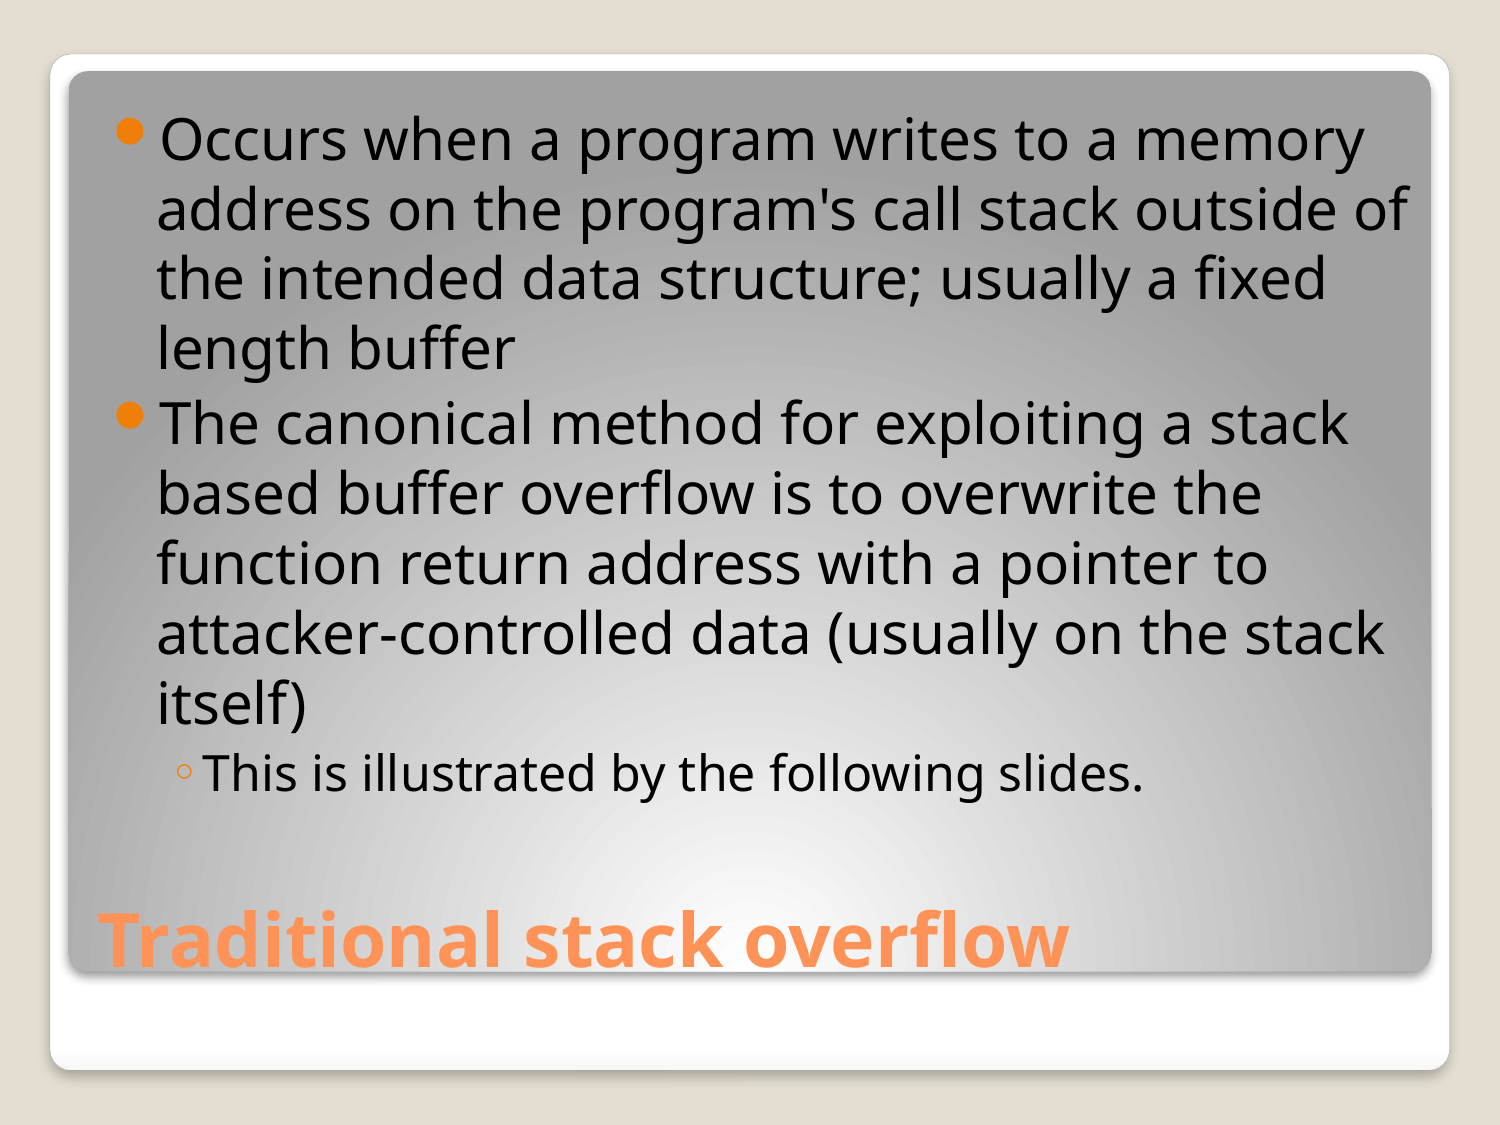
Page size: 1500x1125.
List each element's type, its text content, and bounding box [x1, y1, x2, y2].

list Occurs when a program writes to a memory address on the program's call stack outside of the intended data structure; usually a fixed length buffer The canonical method for exploiting a stack based buffer overflow is to overwrite the function return address with a pointer to attacker-controlled data (usually on the stack itself) This is illustrated by the following slides. [82, 86, 1425, 817]
title Traditional stack overflow [82, 817, 1425, 990]
